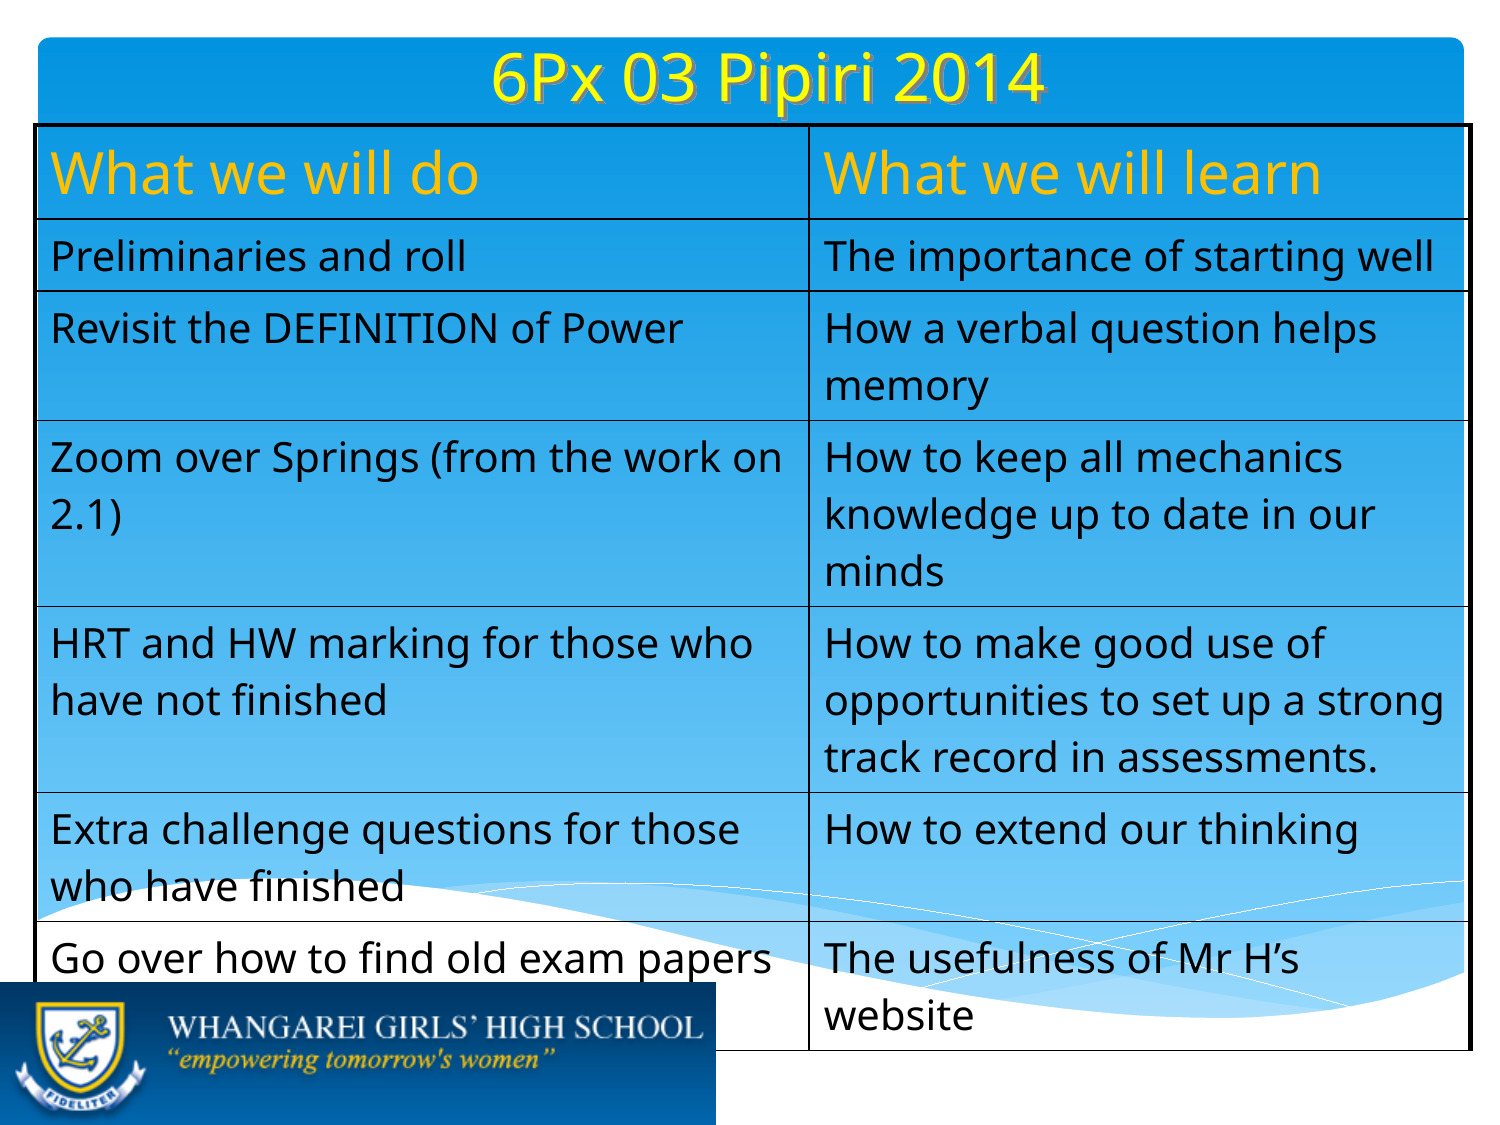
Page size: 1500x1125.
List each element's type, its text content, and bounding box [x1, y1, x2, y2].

table_header What we will learn [810, 127, 1468, 218]
table_cell Extra challenge questions for those who have finished [37, 793, 808, 921]
table_cell The importance of starting well [810, 220, 1468, 290]
table_header What we will do [37, 127, 808, 218]
table_cell Preliminaries and roll [37, 220, 808, 290]
table_cell The usefulness of Mr H’s website [810, 922, 1468, 1050]
picture [0, 982, 716, 1125]
table_cell HRT and HW marking for those who have not finished [37, 607, 808, 792]
table_cell How to extend our thinking [810, 793, 1468, 921]
table_cell Revisit the DEFINITION of Power [37, 292, 808, 420]
table_cell How to make good use of opportunities to set up a strong track record in assessments. [810, 607, 1468, 792]
table_cell Zoom over Springs (from the work on 2.1) [37, 421, 808, 606]
table_cell How a verbal question helps memory [810, 292, 1468, 420]
table_cell How to keep all mechanics knowledge up to date in our minds [810, 421, 1468, 606]
text_box 6Px 03 Pipiri 2014 [162, 24, 1375, 123]
table_cell Go over how to find old exam papers for revising [37, 922, 808, 1050]
